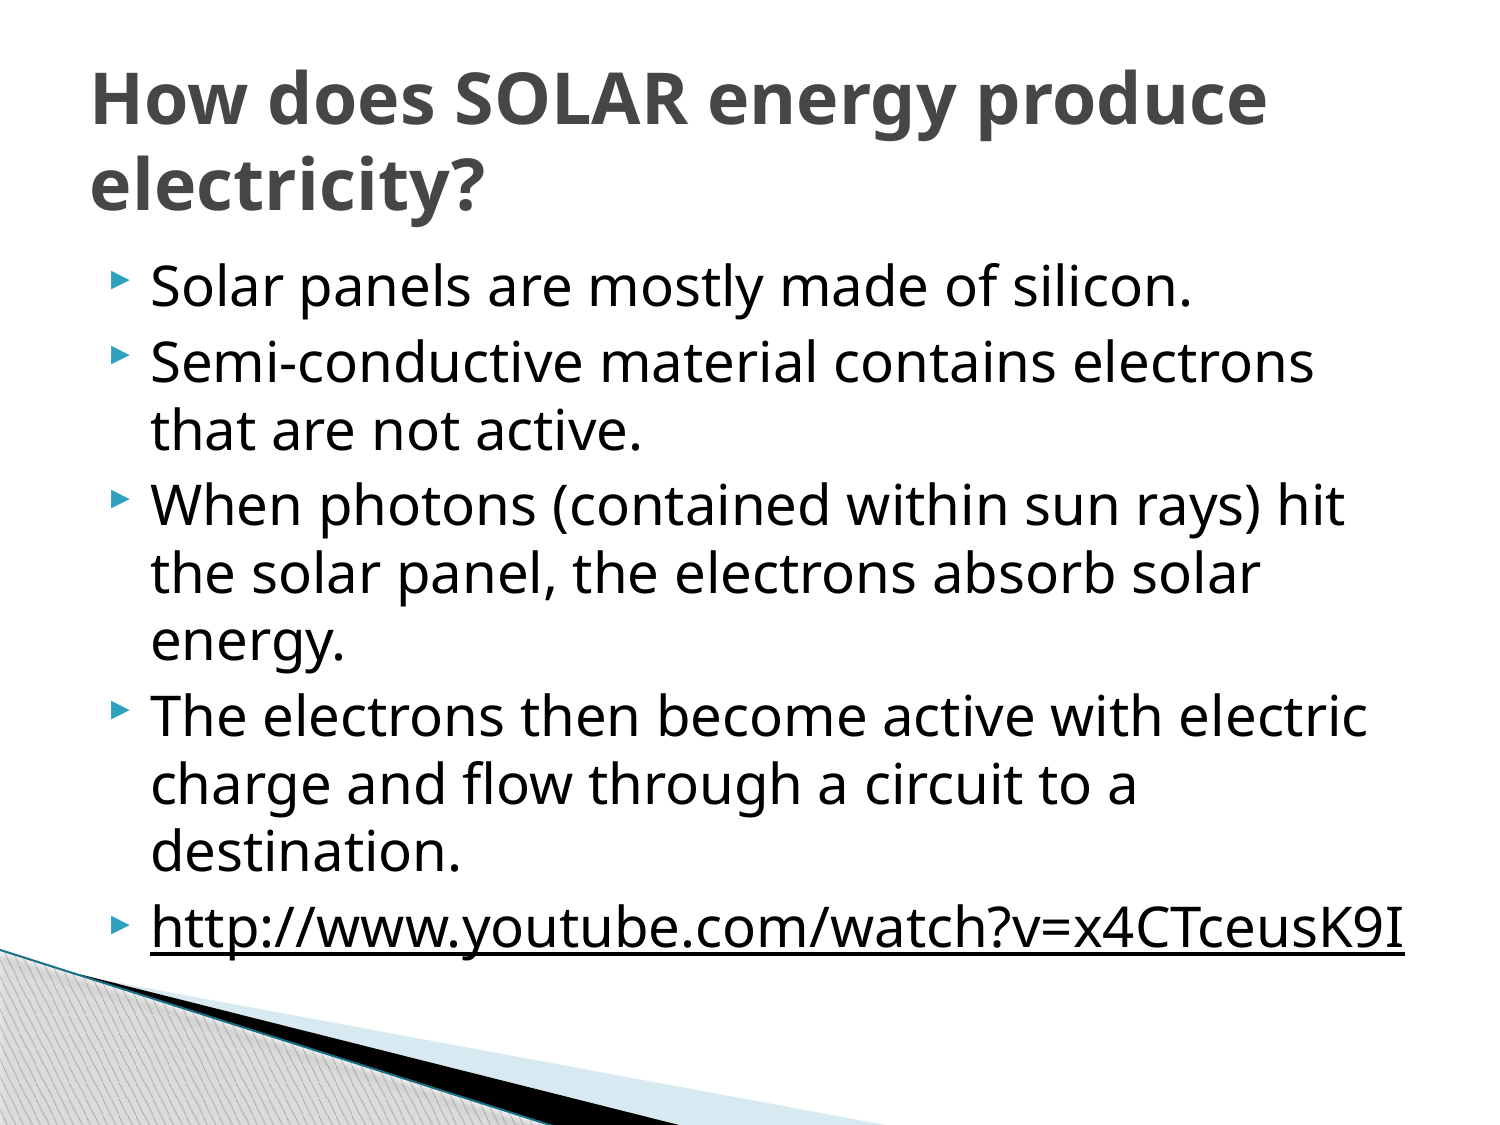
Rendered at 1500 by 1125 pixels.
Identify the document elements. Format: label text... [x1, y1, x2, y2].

list Solar panels are mostly made of silicon. Semi-conductive material contains electrons that are not active. When photons (contained within sun rays) hit the solar panel, the electrons absorb solar energy. The electrons then become active with electric charge and flow through a circuit to a destination. http://www.youtube.com/watch?v=x4CTceusK9I [74, 242, 1426, 986]
title How does SOLAR energy produce electricity? [75, 45, 1425, 233]
